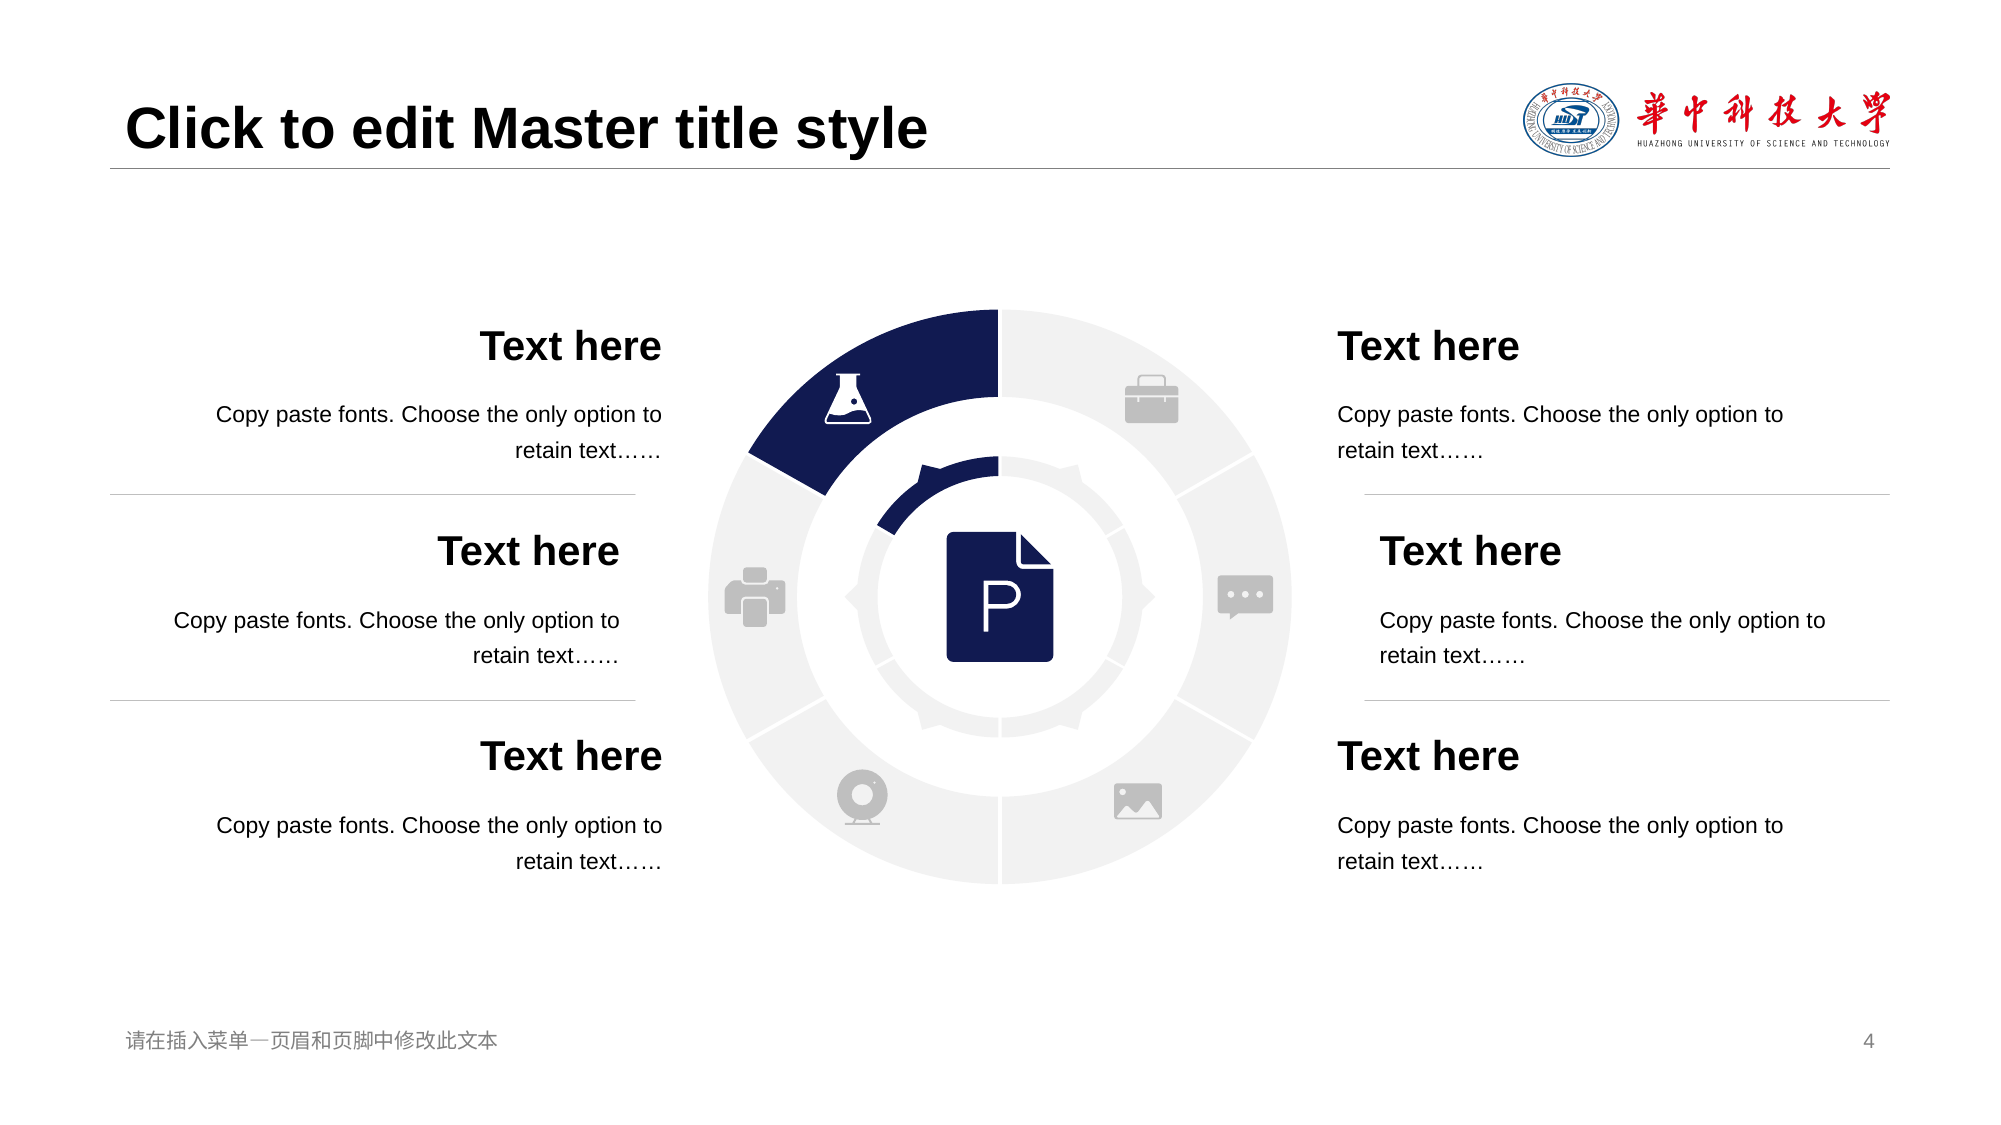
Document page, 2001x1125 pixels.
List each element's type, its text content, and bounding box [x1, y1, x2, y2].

footer 请在插入菜单—页眉和页脚中修改此文本 [109, 1023, 790, 1058]
title Click to edit Master title style [109, 0, 1890, 169]
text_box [110, 309, 1890, 885]
slide_number 4 [1412, 1023, 1890, 1058]
